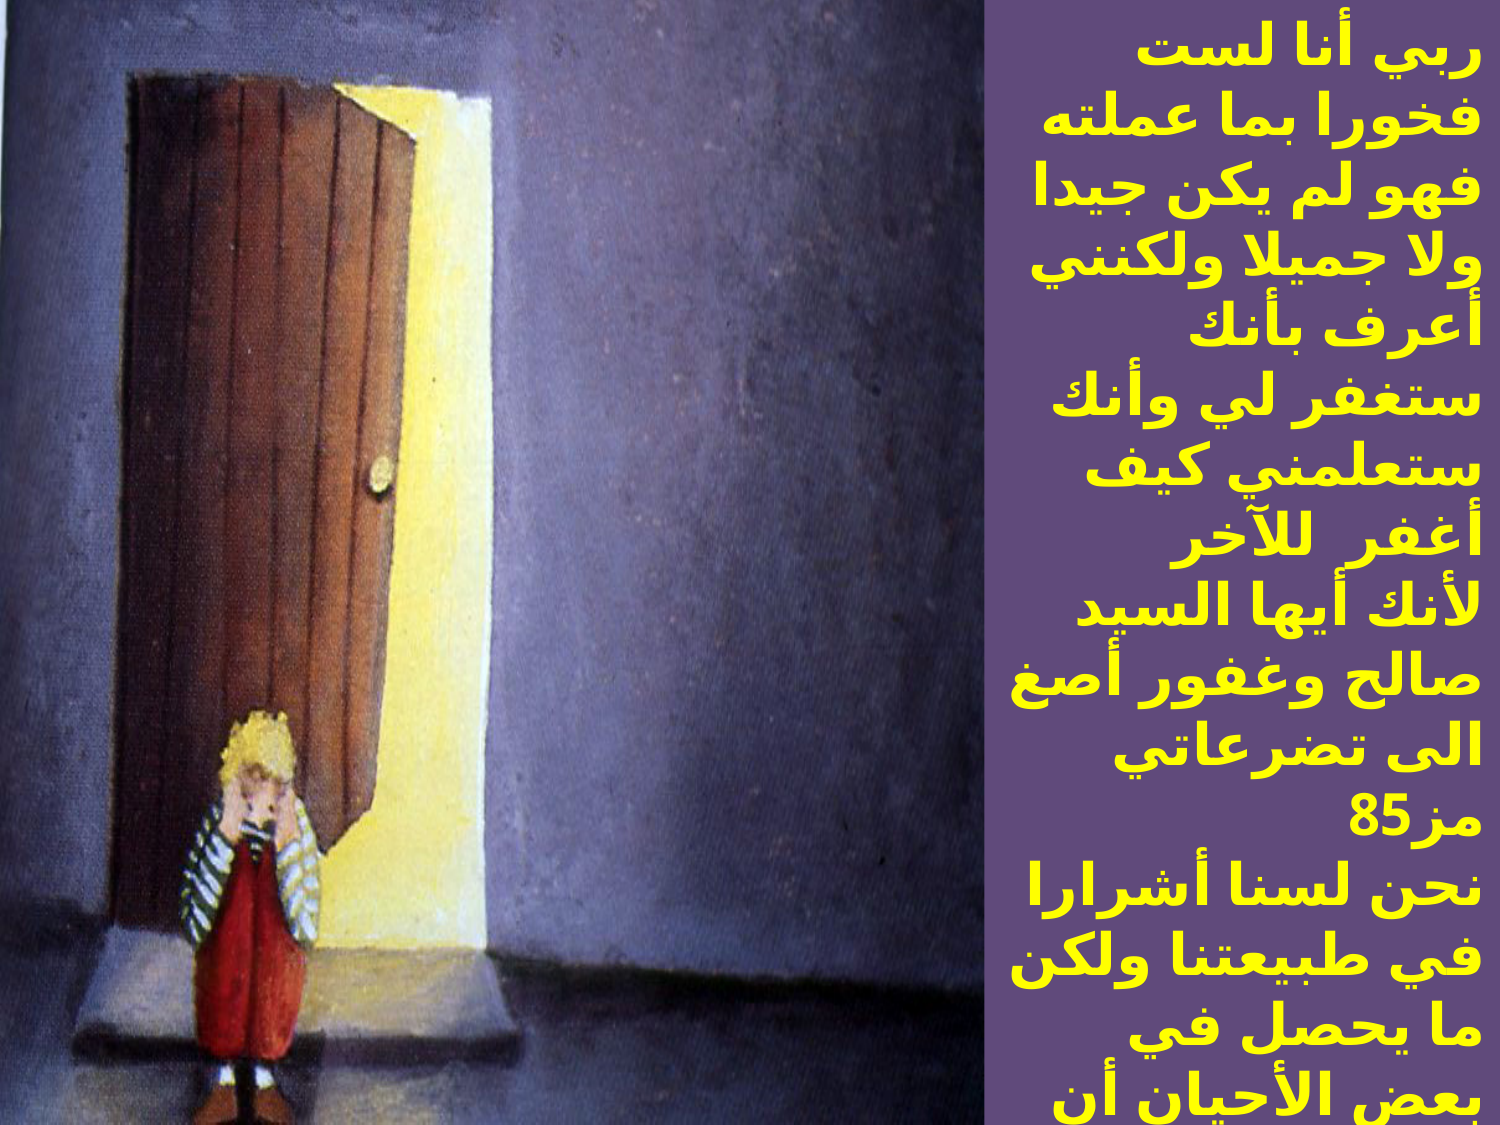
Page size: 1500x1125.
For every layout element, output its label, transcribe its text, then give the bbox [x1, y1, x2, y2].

text_box ربي أنا لست فخورا بما عملته فهو لم يكن جيدا ولا جميلا ولكنني أعرف بأنك ستغفر لي وأنك ستعلمني كيف أغفر للآخر لأنك أيها السيد صالح وغفور أصغ الى تضرعاتي مز85 نحن لسنا أشرارا في طبيعتنا ولكن ما يحصل في بعض الأحيان أن نكون كذلك لكن الله يغفر لنا عندما نطلب منه ذلك ... [985, 0, 1500, 1125]
picture [0, 0, 985, 1125]
